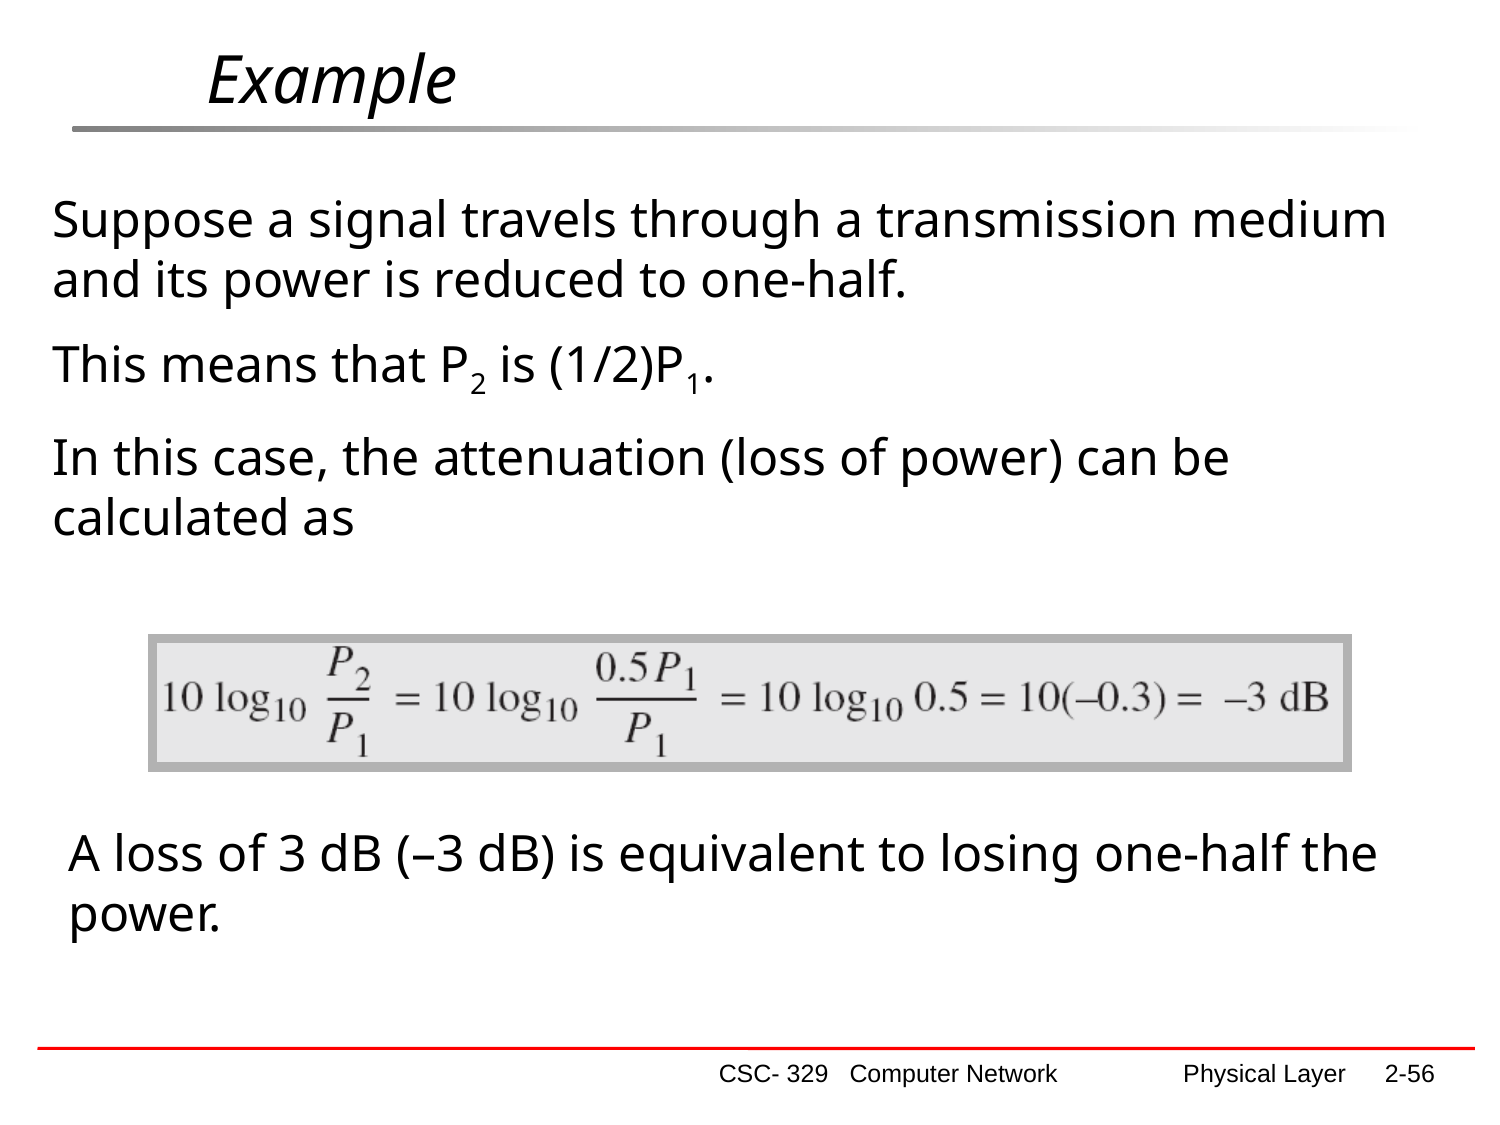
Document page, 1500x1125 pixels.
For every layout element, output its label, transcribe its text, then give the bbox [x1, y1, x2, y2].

footer CSC- 329 Computer Network Physical Layer [651, 1049, 1338, 1125]
text_box Suppose a signal travels through a transmission medium and its power is reduced to one-half. This means that P2 is (1/2)P1. In this case, the attenuation (loss of power) can be calculated as [37, 179, 1438, 553]
text_box Example [191, 29, 474, 125]
text_box A loss of 3 dB (–3 dB) is equivalent to losing one-half the power. [53, 813, 1422, 949]
text_box [72, 126, 1423, 132]
slide_number 2-56 [1338, 1049, 1451, 1125]
picture [156, 642, 1343, 763]
text_box [24, 237, 1475, 863]
